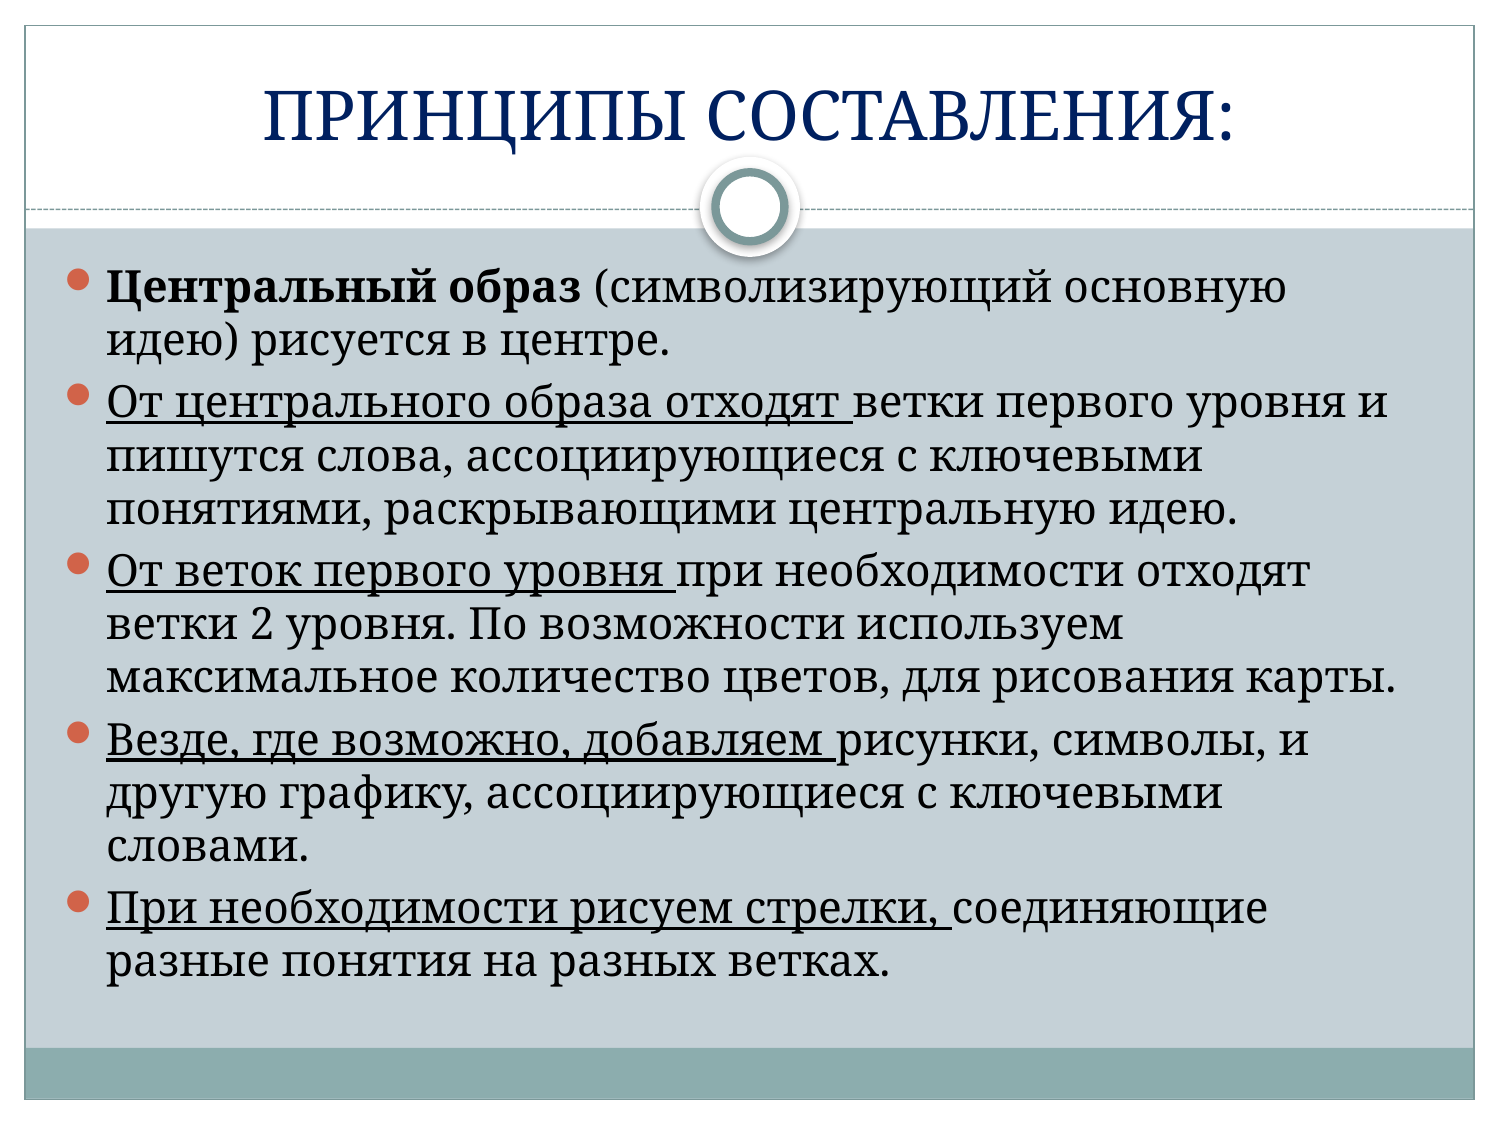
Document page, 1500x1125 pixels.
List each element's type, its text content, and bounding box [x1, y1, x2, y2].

list Центральный образ (символизирующий основную идею) рисуется в центре. От центрального образа отходят ветки первого уровня и пишутся слова, ассоциирующиеся с ключевыми понятиями, раскрывающими центральную идею. От веток первого уровня при необходимости отходят ветки 2 уровня. По возможности используем максимальное количество цветов, для рисования карты. Везде, где возможно, добавляем рисунки, символы, и другую графику, ассоциирующиеся с ключевыми словами. При необходимости рисуем стрелки, соединяющие разные понятия на разных ветках. [49, 250, 1445, 1001]
title ПРИНЦИПЫ СОСТАВЛЕНИЯ: [49, 37, 1450, 162]
